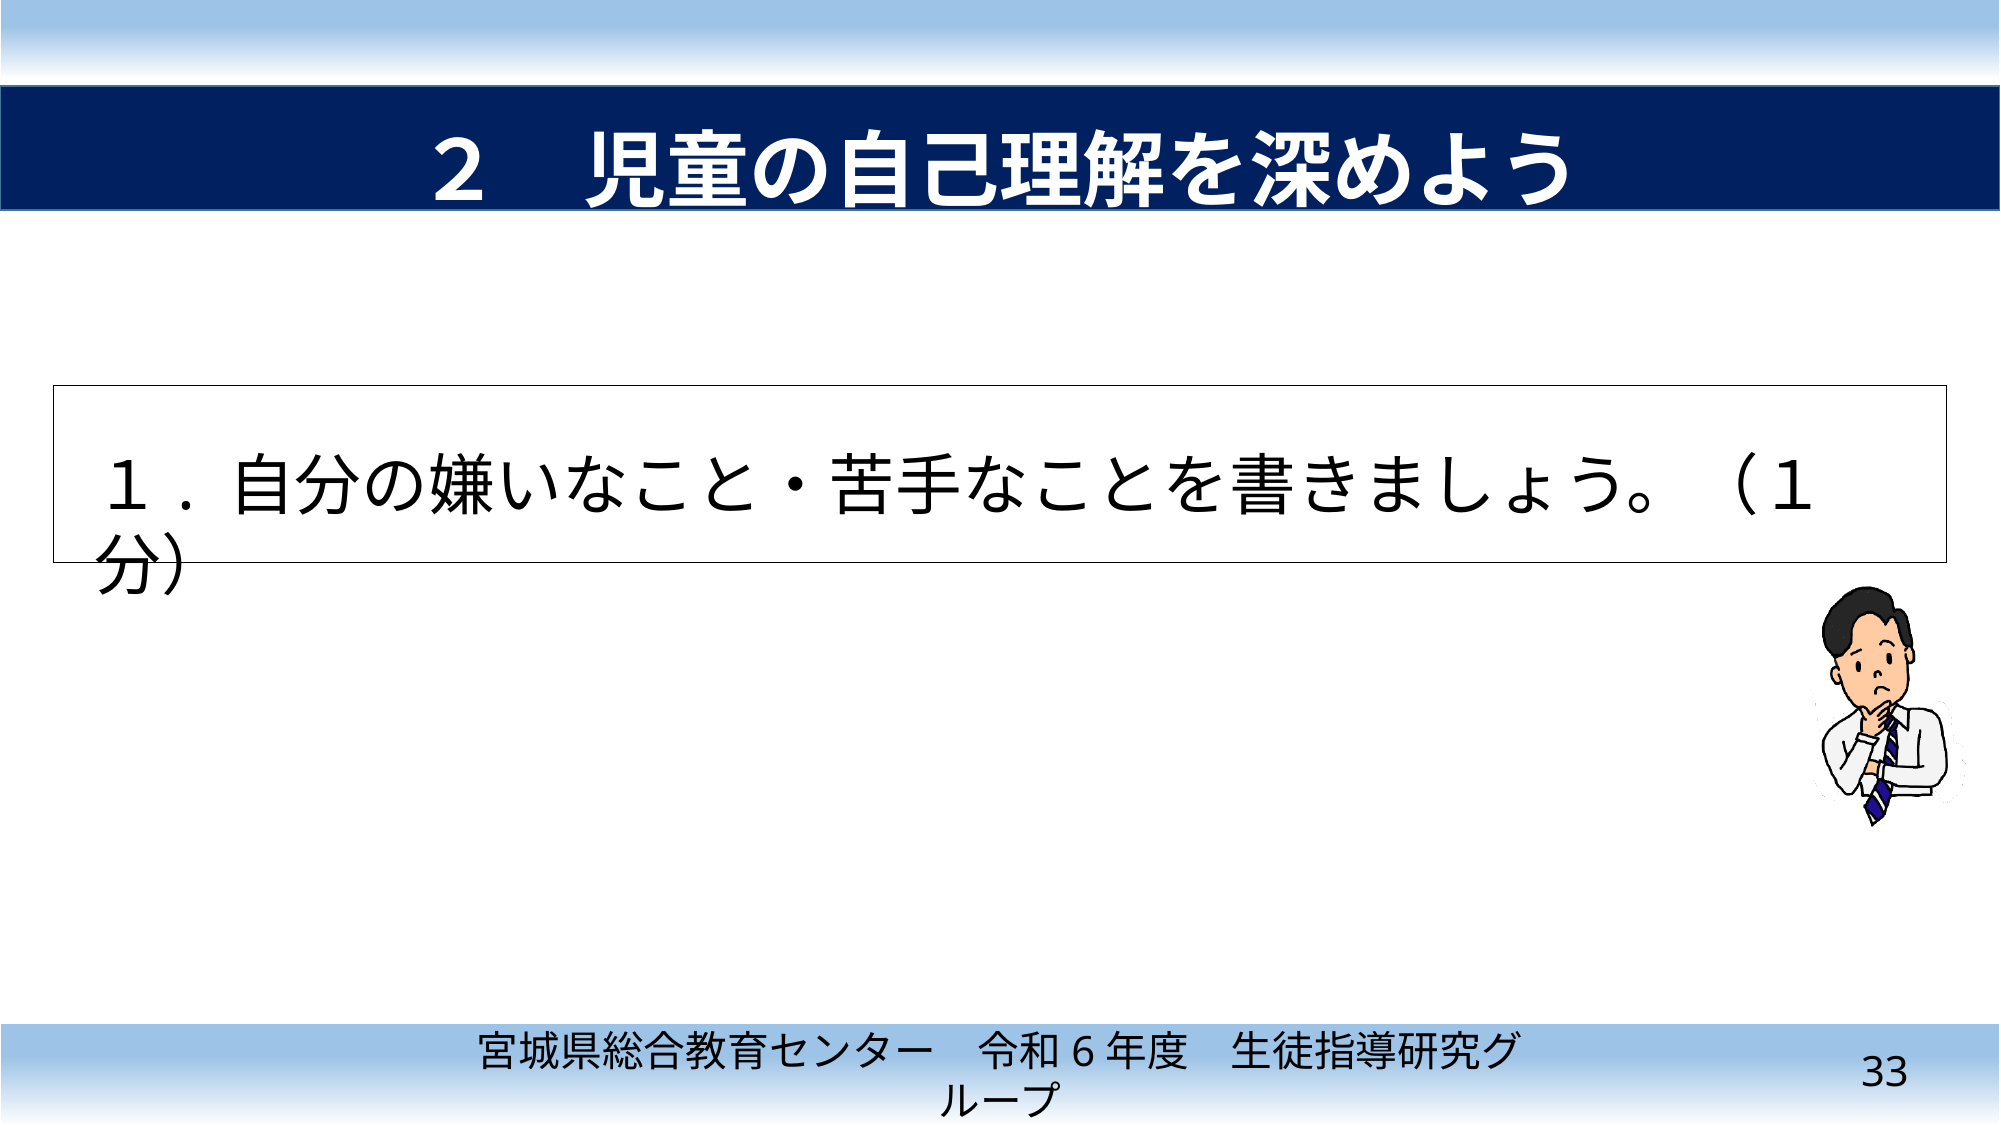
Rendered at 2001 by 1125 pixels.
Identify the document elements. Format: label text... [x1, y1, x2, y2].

text_box [1780, 85, 2000, 211]
text_box ２ 児童の自己理解を深めよう [220, 59, 1780, 224]
slide_number 32 [1811, 1043, 1925, 1104]
text_box [0, 85, 220, 211]
text_box 宮城県総合教育センター 令和6年度 生徒指導研究グループ [428, 1045, 1572, 1105]
picture [1811, 562, 1973, 832]
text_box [53, 385, 1973, 563]
